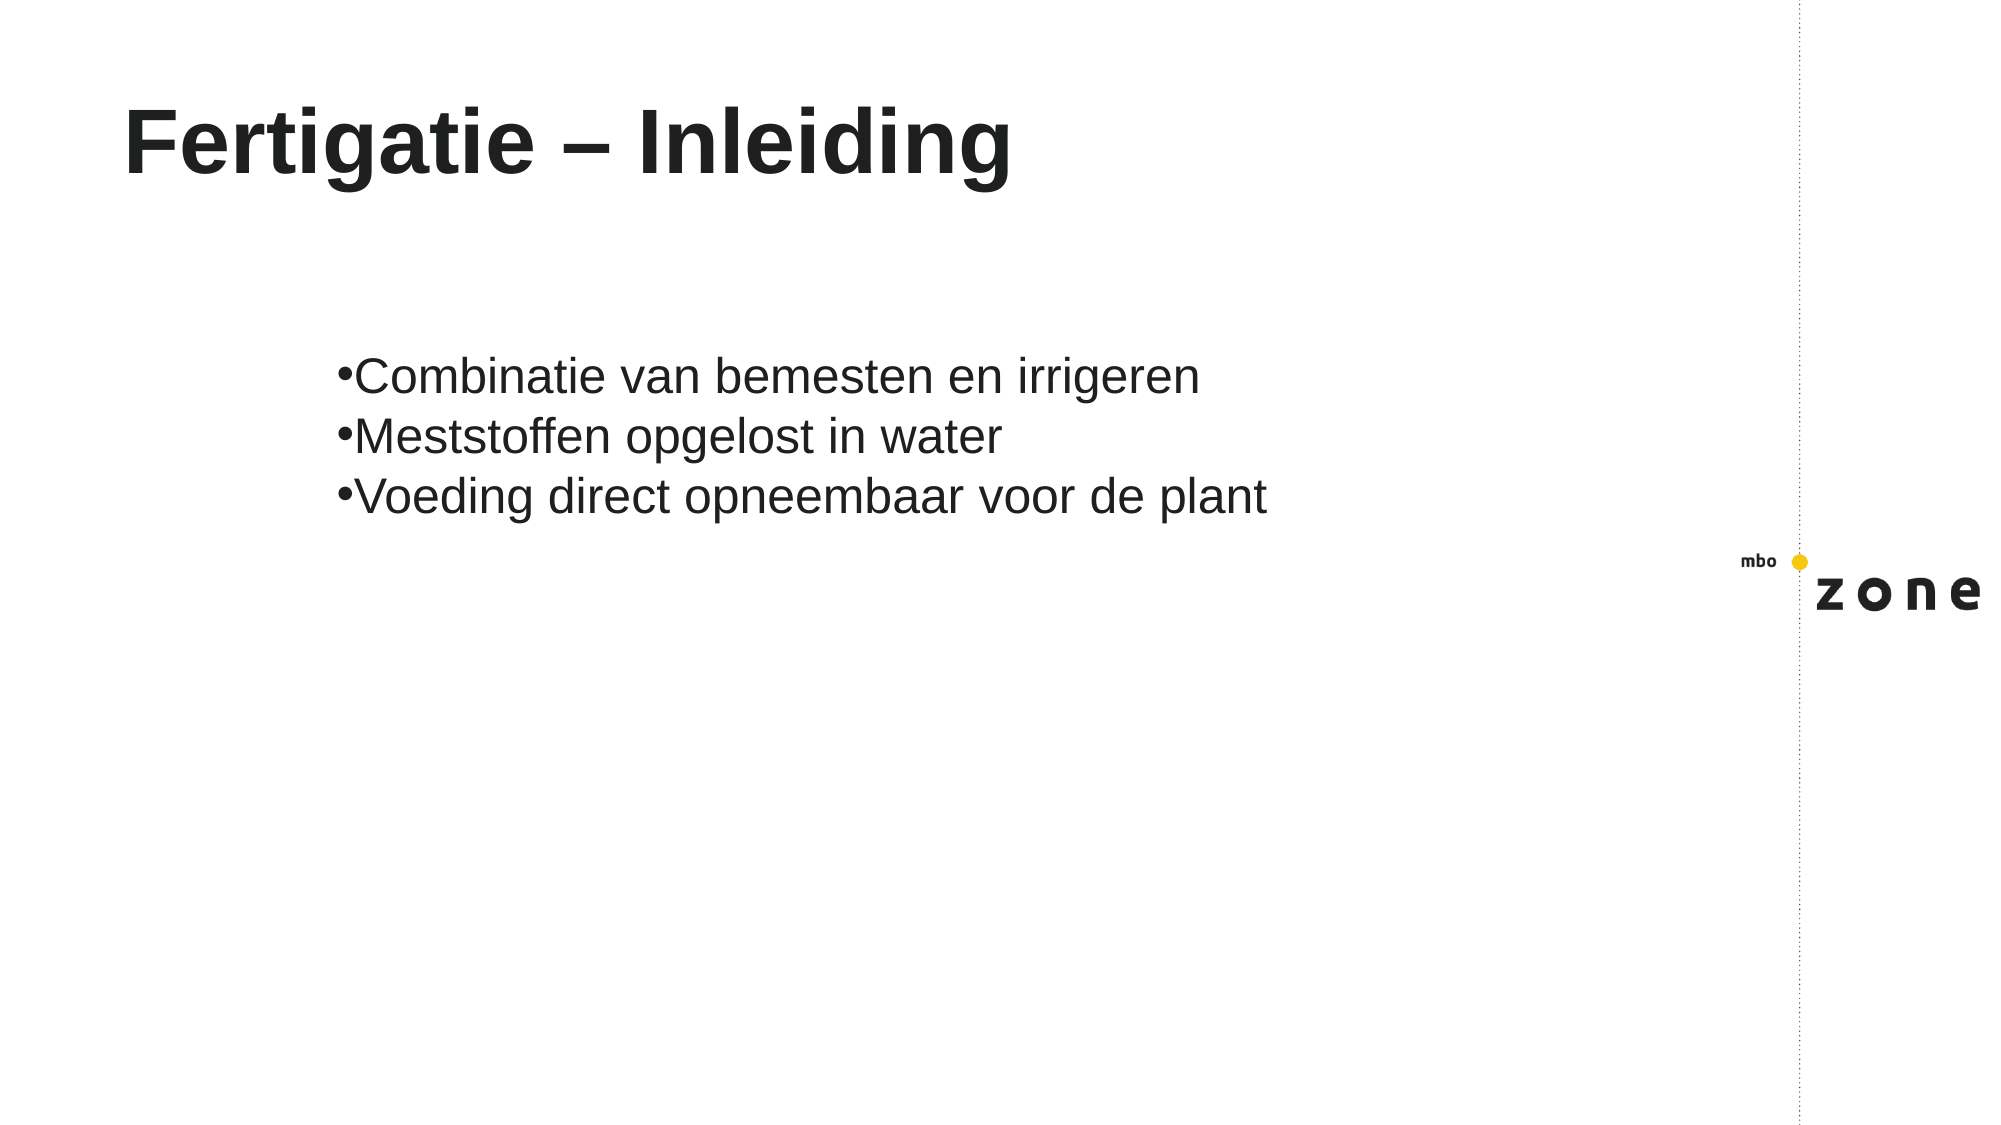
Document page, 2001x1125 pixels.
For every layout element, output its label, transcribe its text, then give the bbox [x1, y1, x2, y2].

list Combinatie van bemesten en irrigeren Meststoffen opgelost in water Voeding direct opneembaar voor de plant [336, 283, 1607, 998]
title Fertigatie – Inleiding [124, 94, 1607, 272]
picture [1596, 0, 2001, 1125]
